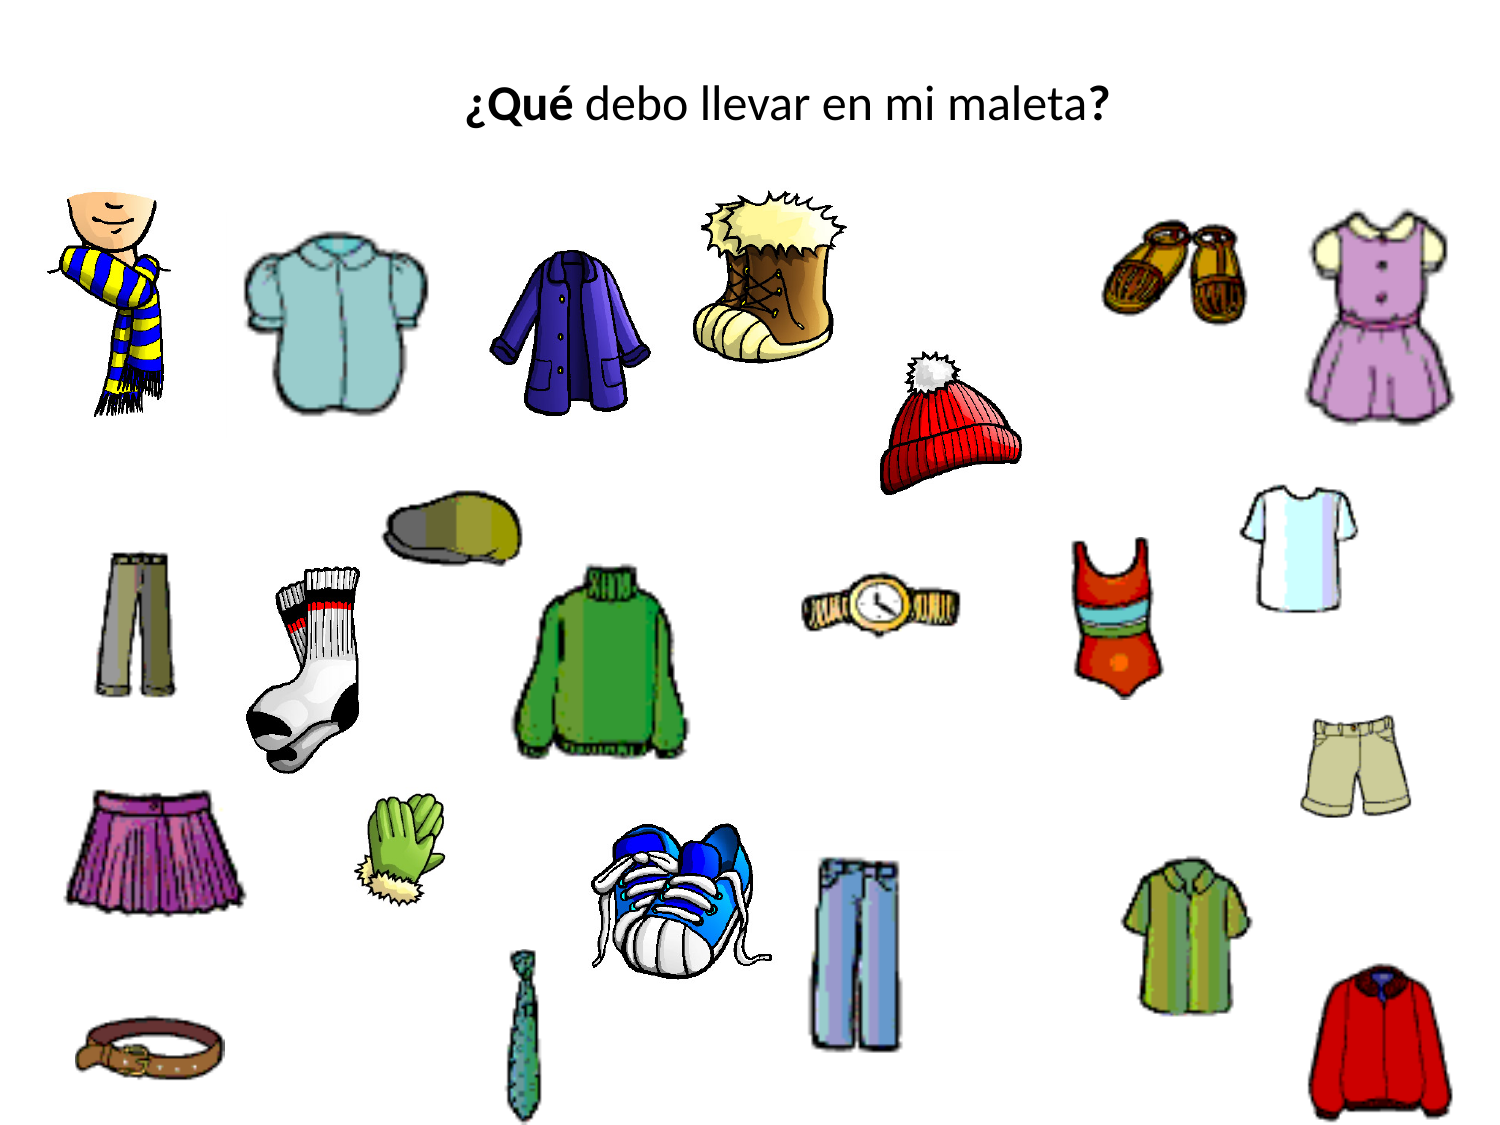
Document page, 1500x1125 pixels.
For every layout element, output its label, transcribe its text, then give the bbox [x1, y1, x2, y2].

picture [799, 524, 963, 688]
picture [1099, 849, 1276, 1026]
picture [1262, 199, 1500, 438]
picture [74, 974, 226, 1125]
picture [1099, 199, 1251, 351]
picture [874, 349, 1030, 501]
picture [62, 449, 701, 951]
picture [1299, 712, 1413, 826]
picture [37, 187, 181, 435]
picture [349, 787, 452, 913]
picture [487, 237, 658, 426]
picture [62, 549, 213, 701]
picture [224, 212, 451, 438]
title ¿Qué debo llevar en mi maleta? [75, 45, 1500, 156]
picture [437, 812, 963, 1125]
picture [1299, 962, 1463, 1125]
picture [1224, 474, 1376, 626]
picture [1037, 537, 1201, 701]
picture [687, 187, 852, 384]
